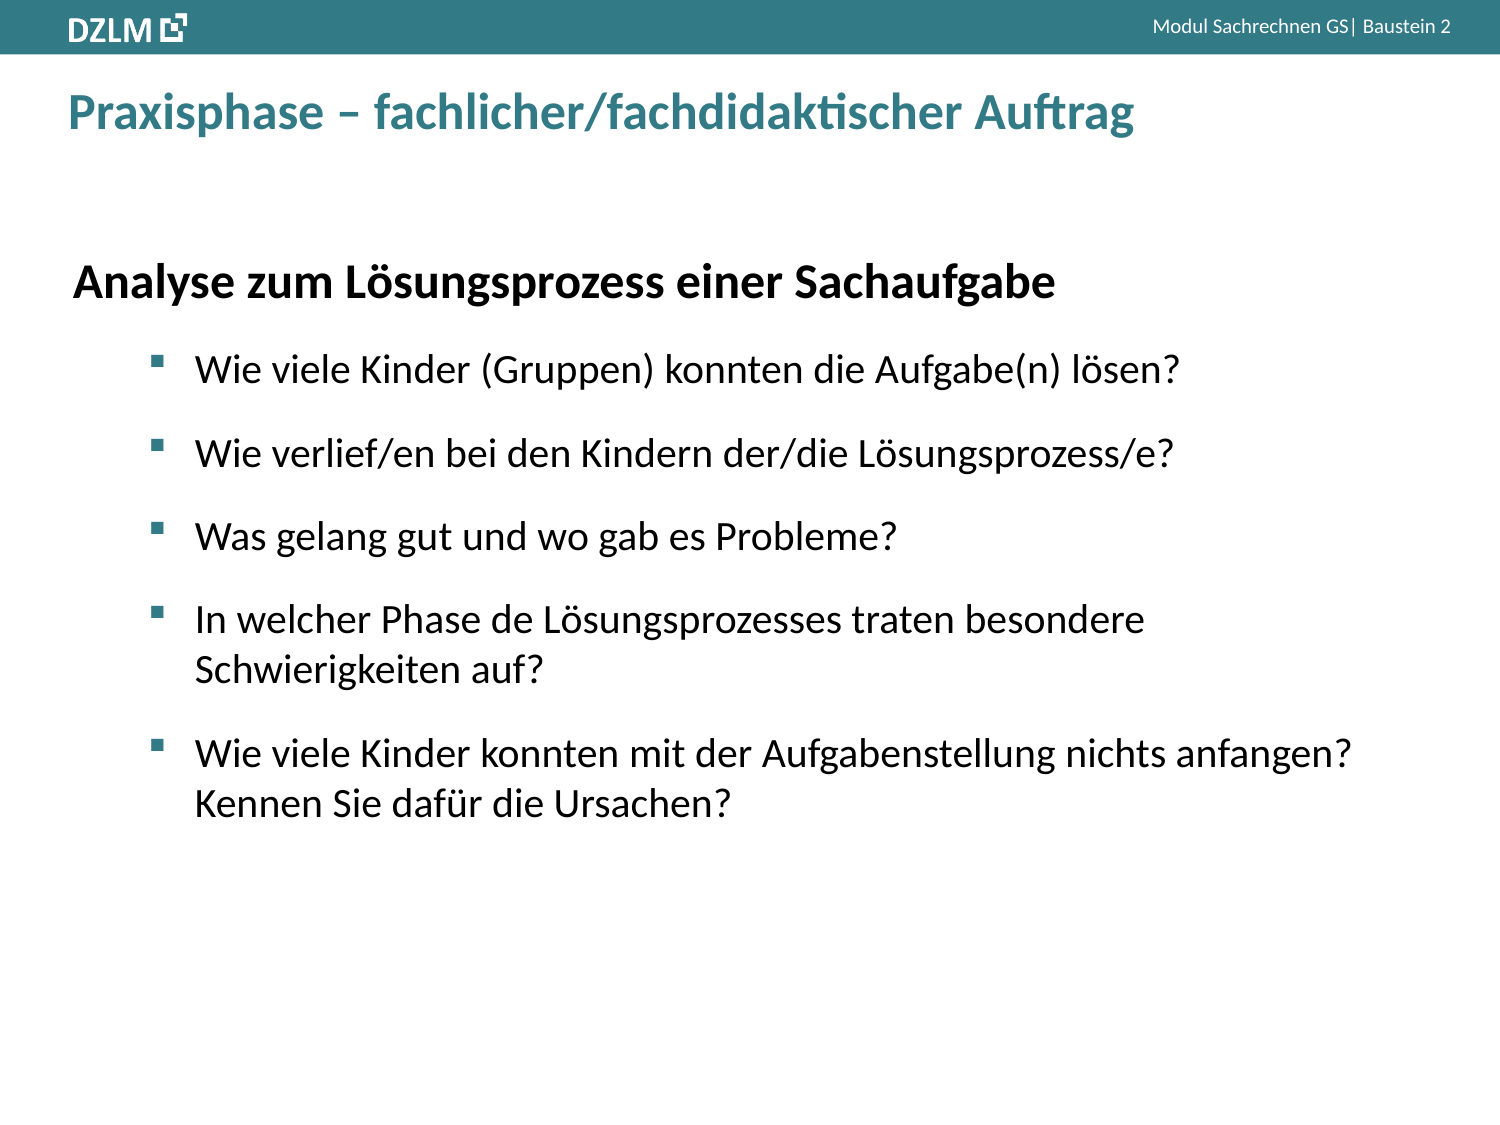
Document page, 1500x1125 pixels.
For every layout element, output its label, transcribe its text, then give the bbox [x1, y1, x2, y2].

title Praxisphase – fachlicher/fachdidaktischer Auftrag [53, 68, 1500, 149]
list Analyse zum Lösungsprozess einer Sachaufgabe Wie viele Kinder (Gruppen) konnten die Aufgabe(n) lösen? Wie verlief/en bei den Kindern der/die Lösungsprozess/e? Was gelang gut und wo gab es Probleme? In welcher Phase de Lösungsprozesses traten besondere Schwierigkeiten auf? Wie viele Kinder konnten mit der Aufgabenstellung nichts anfangen? Kennen Sie dafür die Ursachen? [57, 248, 1453, 859]
